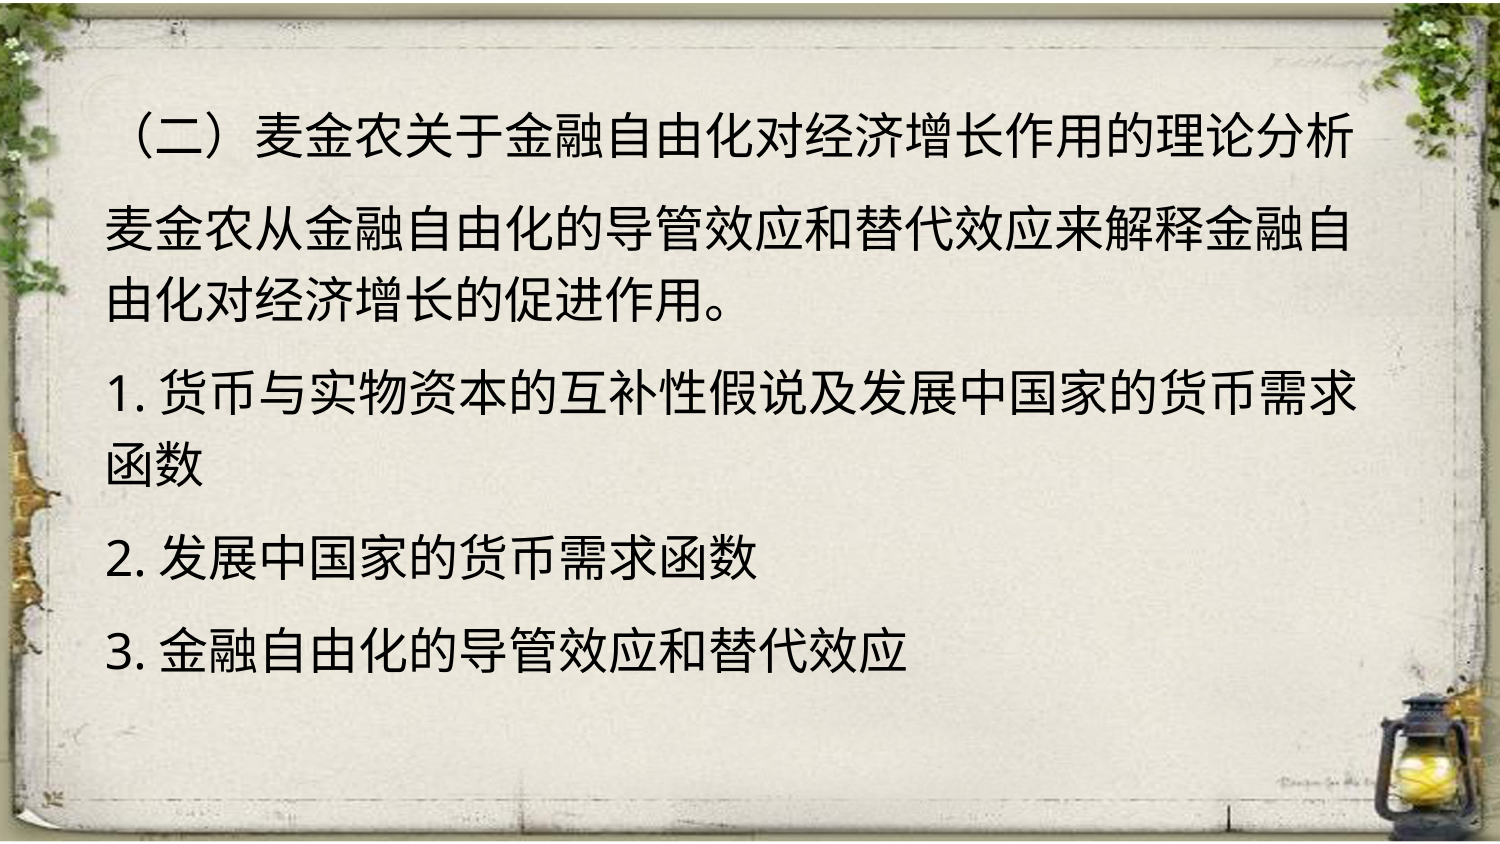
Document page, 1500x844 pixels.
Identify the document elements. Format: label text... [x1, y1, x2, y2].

list （二）麦金农关于金融自由化对经济增长作用的理论分析 麦金农从金融自由化的导管效应和替代效应来解释金融自由化对经济增长的促进作用。 1.货币与实物资本的互补性假说及发展中国家的货币需求函数 2.发展中国家的货币需求函数 3.金融自由化的导管效应和替代效应 [89, 84, 1411, 844]
picture [0, 0, 1500, 844]
